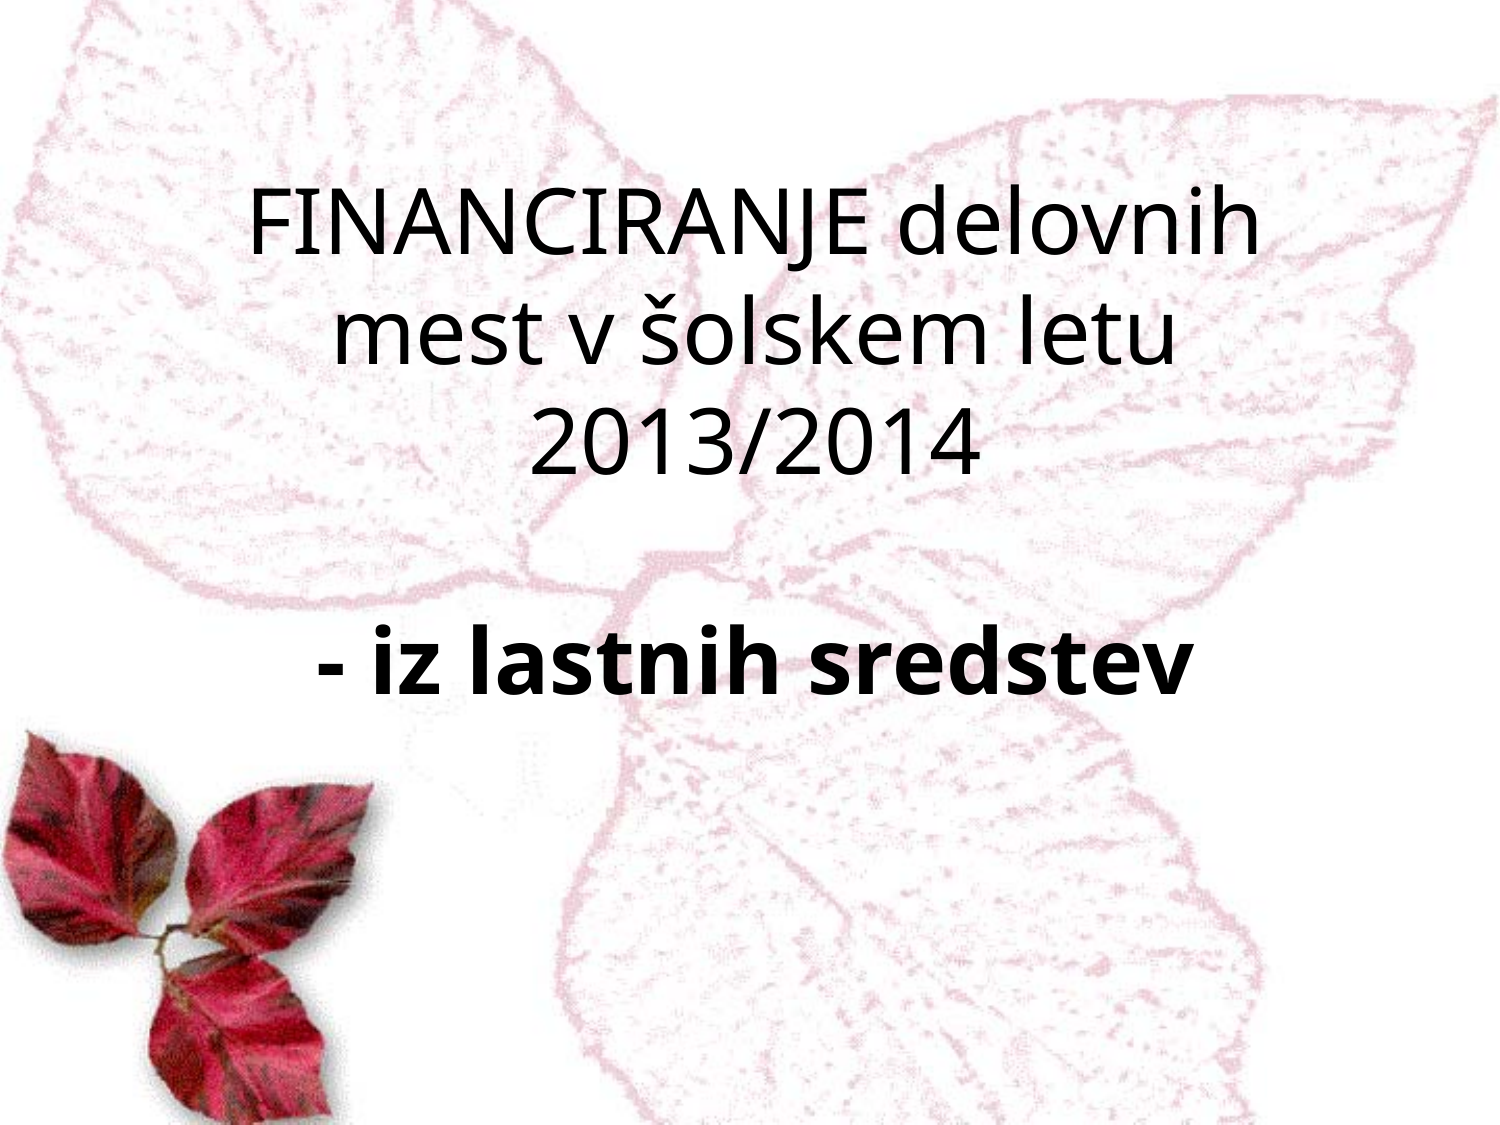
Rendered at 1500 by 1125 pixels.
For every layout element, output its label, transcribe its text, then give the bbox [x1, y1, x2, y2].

picture [0, 0, 1500, 1125]
title FINANCIRANJE delovnih mest v šolskem letu 2013/2014 - iz lastnih sredstev [123, 99, 1388, 776]
